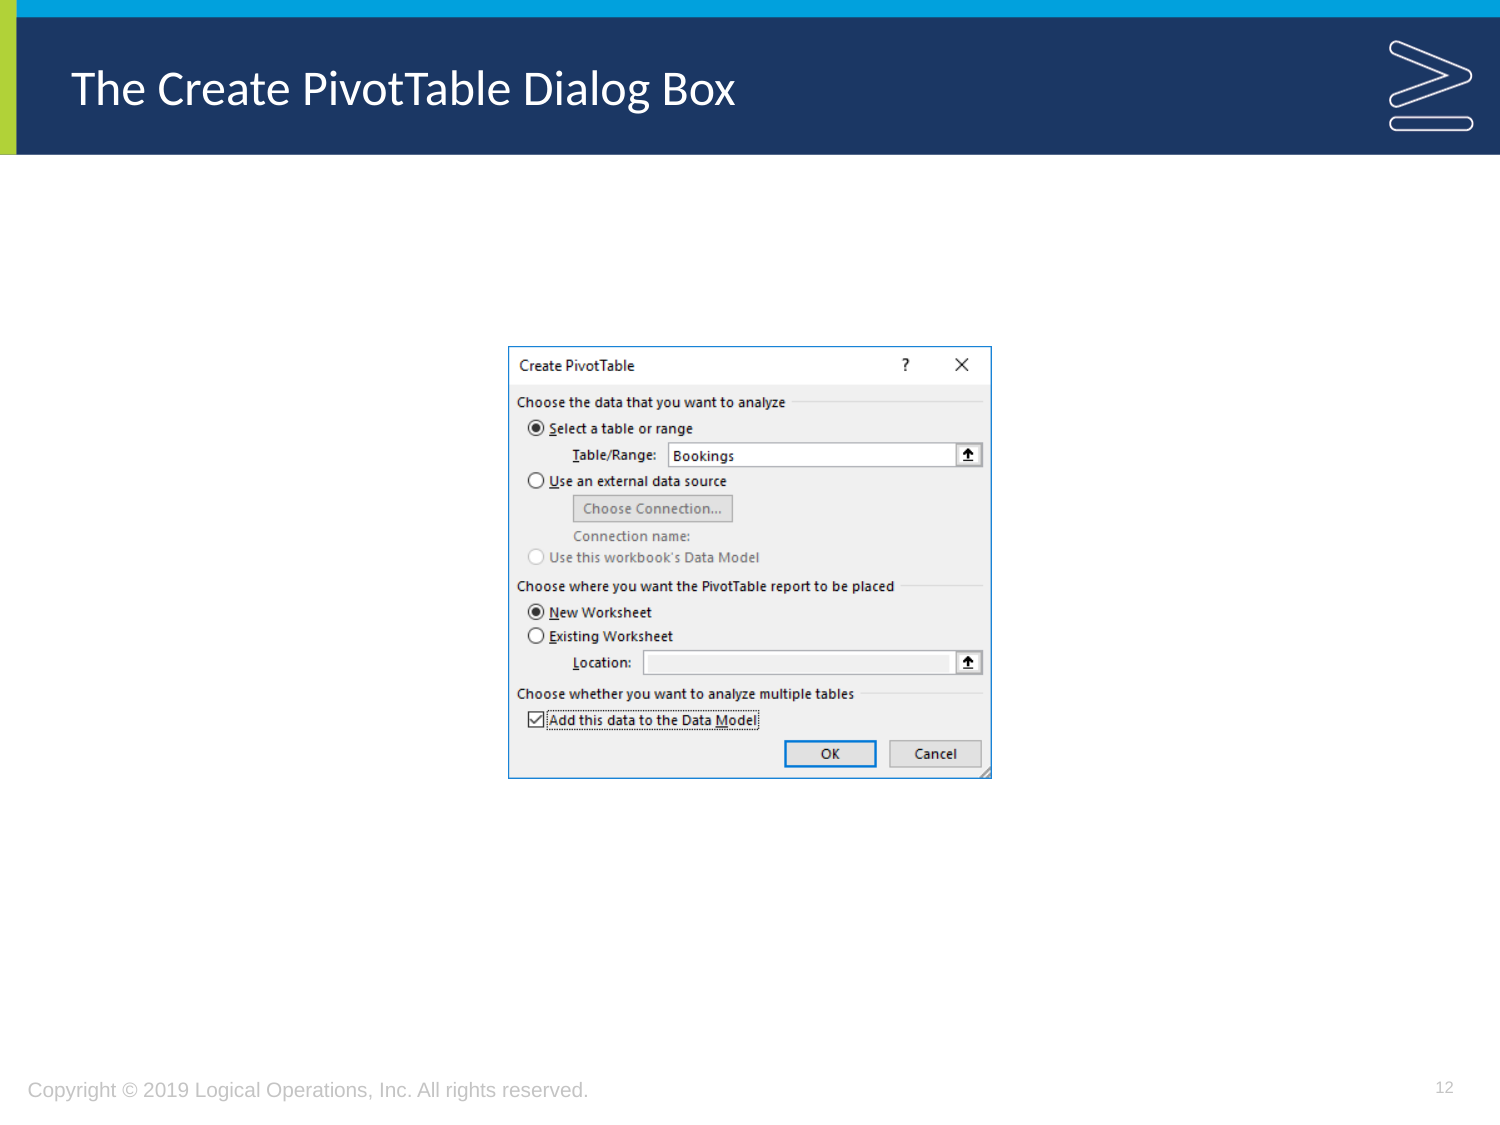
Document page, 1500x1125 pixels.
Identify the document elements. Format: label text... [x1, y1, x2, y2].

title The Create PivotTable Dialog Box [56, 16, 1350, 155]
slide_number 12 [1118, 1057, 1469, 1118]
picture [1350, 18, 1500, 155]
picture [507, 345, 993, 779]
picture [0, 0, 56, 155]
